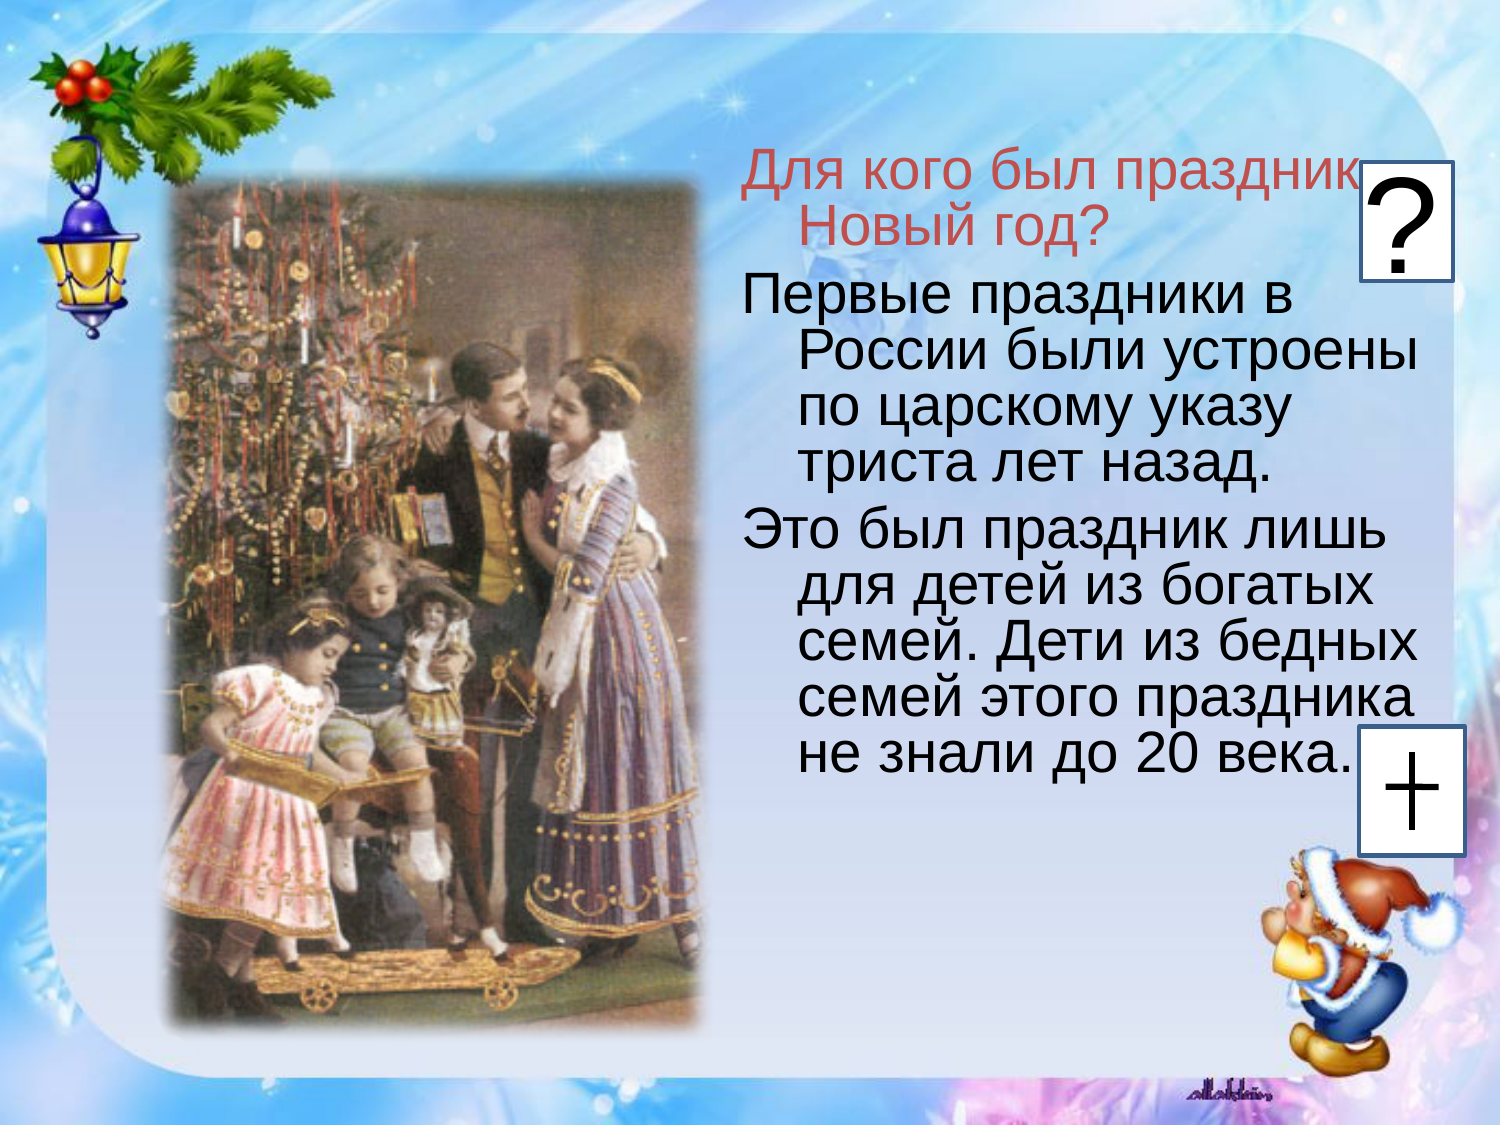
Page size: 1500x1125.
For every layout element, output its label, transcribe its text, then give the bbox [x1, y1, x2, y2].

picture [0, 0, 1500, 1125]
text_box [1347, 128, 1454, 282]
list Для кого был праздник Новый год? Первые праздники в России были устроены по царскому указу триста лет назад. Это был праздник лишь для детей из богатых семей. Дети из бедных семей этого праздника не знали до 20 века. [726, 136, 1449, 1059]
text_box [1359, 726, 1466, 856]
